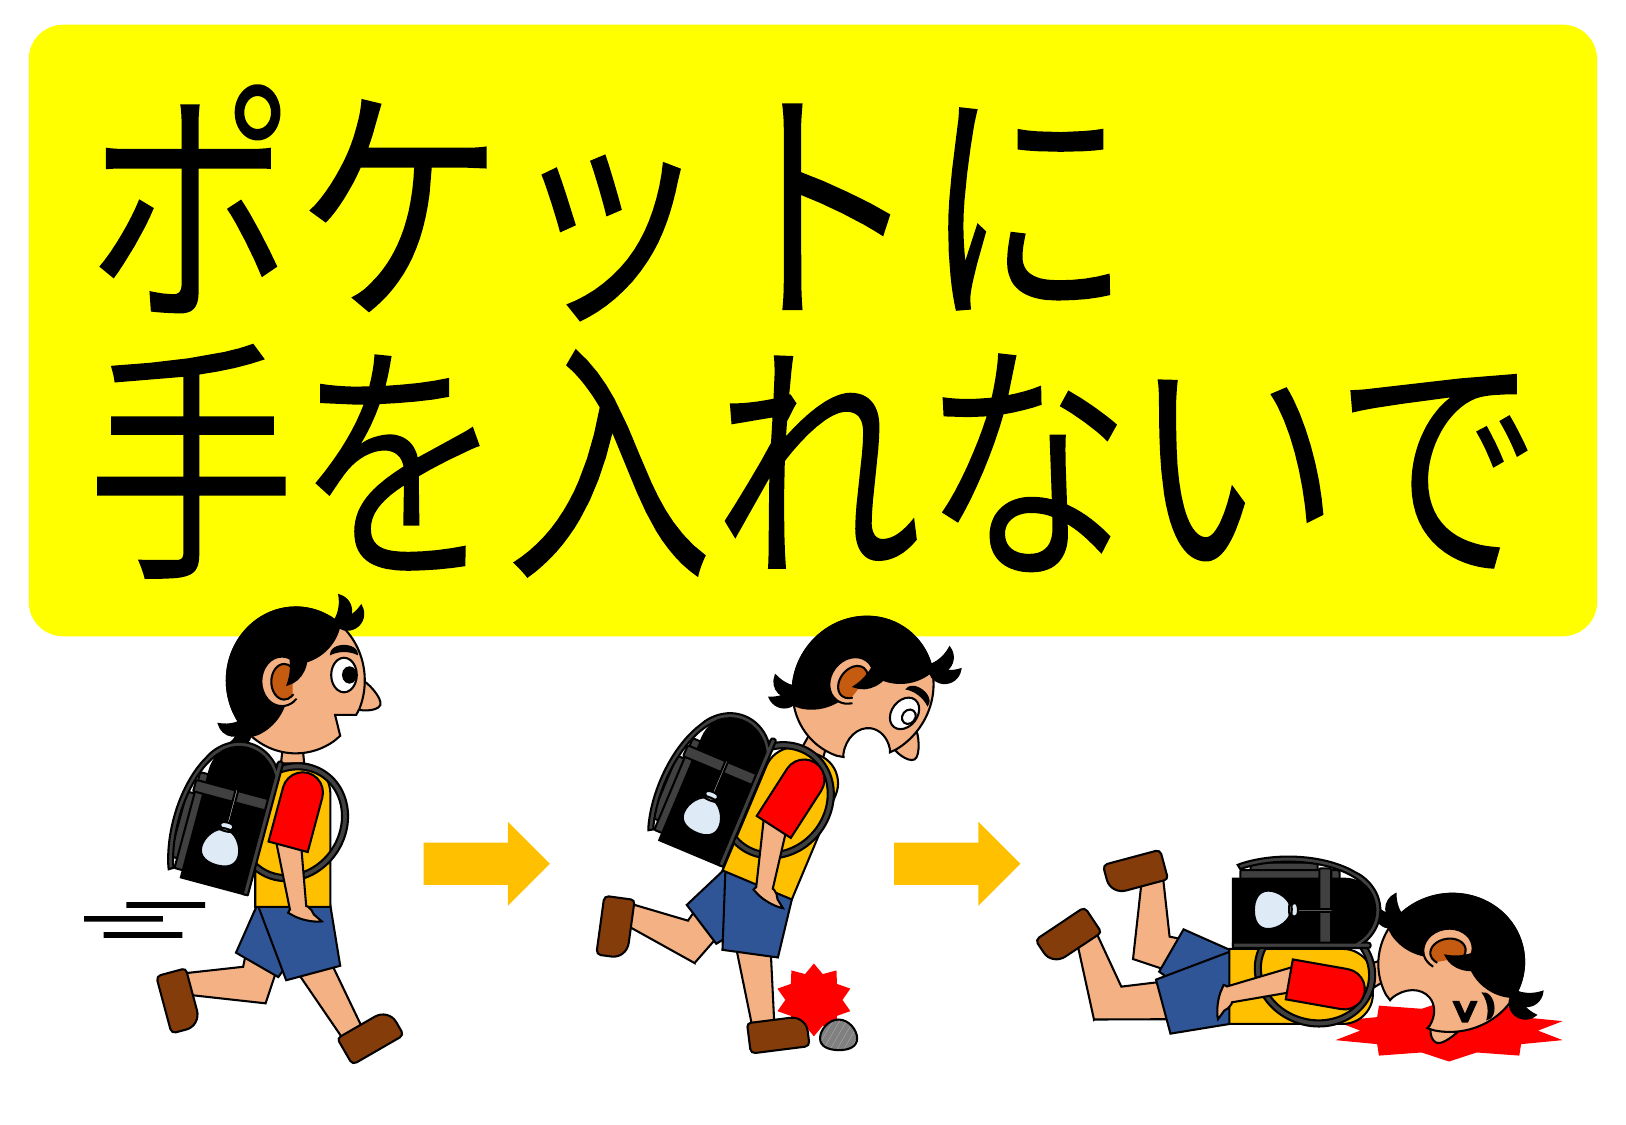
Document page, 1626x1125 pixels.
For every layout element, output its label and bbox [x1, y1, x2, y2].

text_box [941, 819, 1023, 908]
text_box [614, 604, 938, 1051]
text_box [26, 22, 1600, 639]
text_box [1050, 856, 1563, 1062]
text_box [421, 819, 552, 908]
text_box [83, 608, 401, 1053]
